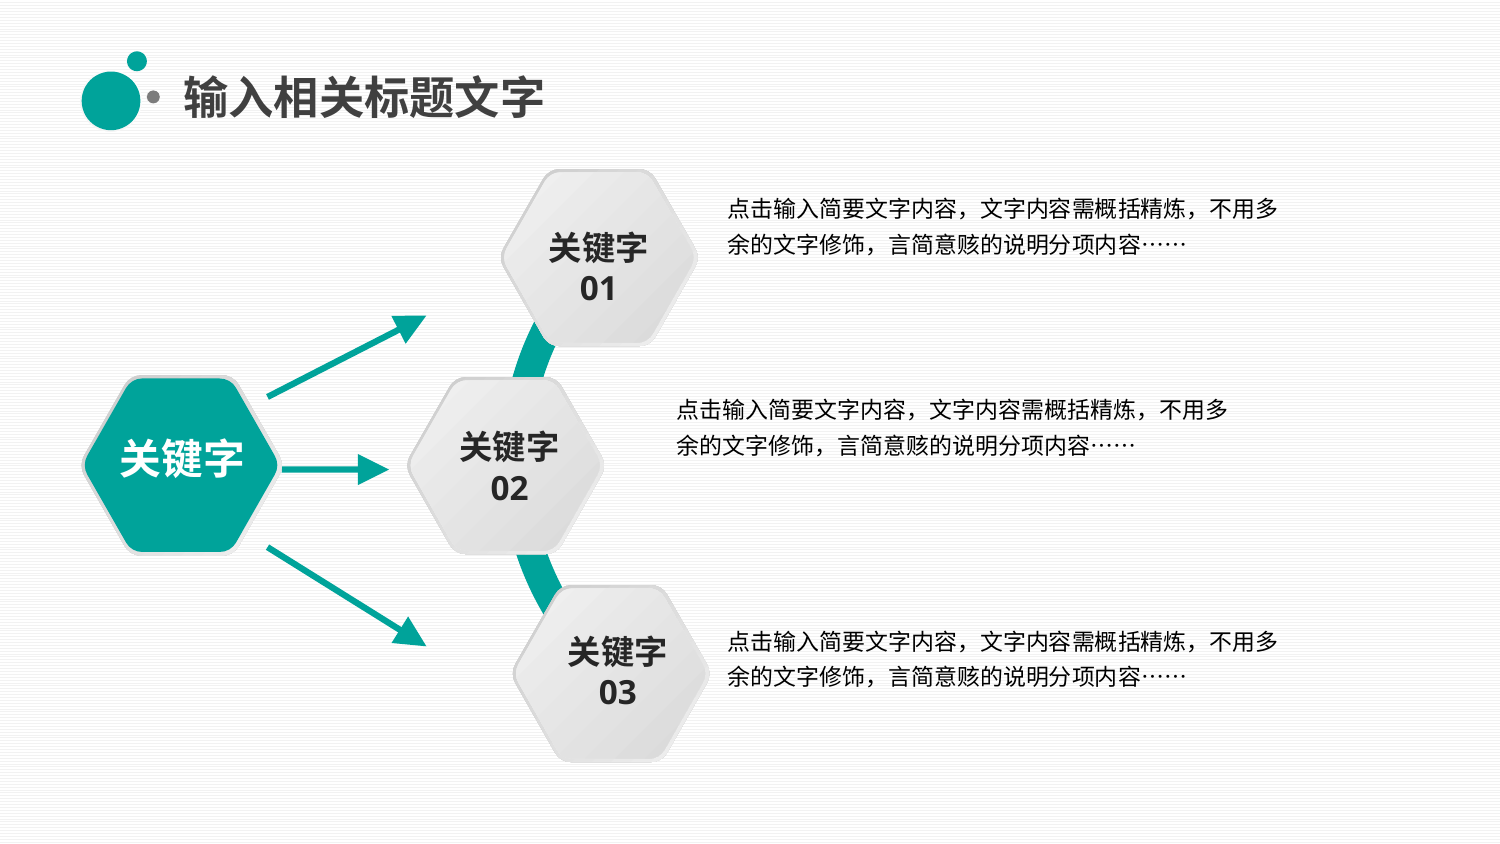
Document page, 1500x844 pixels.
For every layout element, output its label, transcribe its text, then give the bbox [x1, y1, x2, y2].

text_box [81, 375, 282, 556]
text_box 点击输入简要文字内容，文字内容需概括精炼，不用多余的文字修饰，言简意赅的说明分项内容…… [712, 179, 1309, 266]
text_box 点击输入简要文字内容，文字内容需概括精炼，不用多余的文字修饰，言简意赅的说明分项内容…… [661, 380, 1258, 467]
text_box [282, 459, 390, 480]
text_box [281, 556, 427, 647]
text_box 点击输入简要文字内容，文字内容需概括精炼，不用多余的文字修饰，言简意赅的说明分项内容…… [712, 611, 1309, 698]
text_box [516, 555, 561, 584]
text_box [512, 584, 710, 763]
text_box [282, 315, 427, 390]
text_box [501, 168, 698, 347]
text_box 输入相关标题文字 [172, 63, 728, 129]
text_box [512, 347, 555, 376]
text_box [407, 376, 604, 555]
